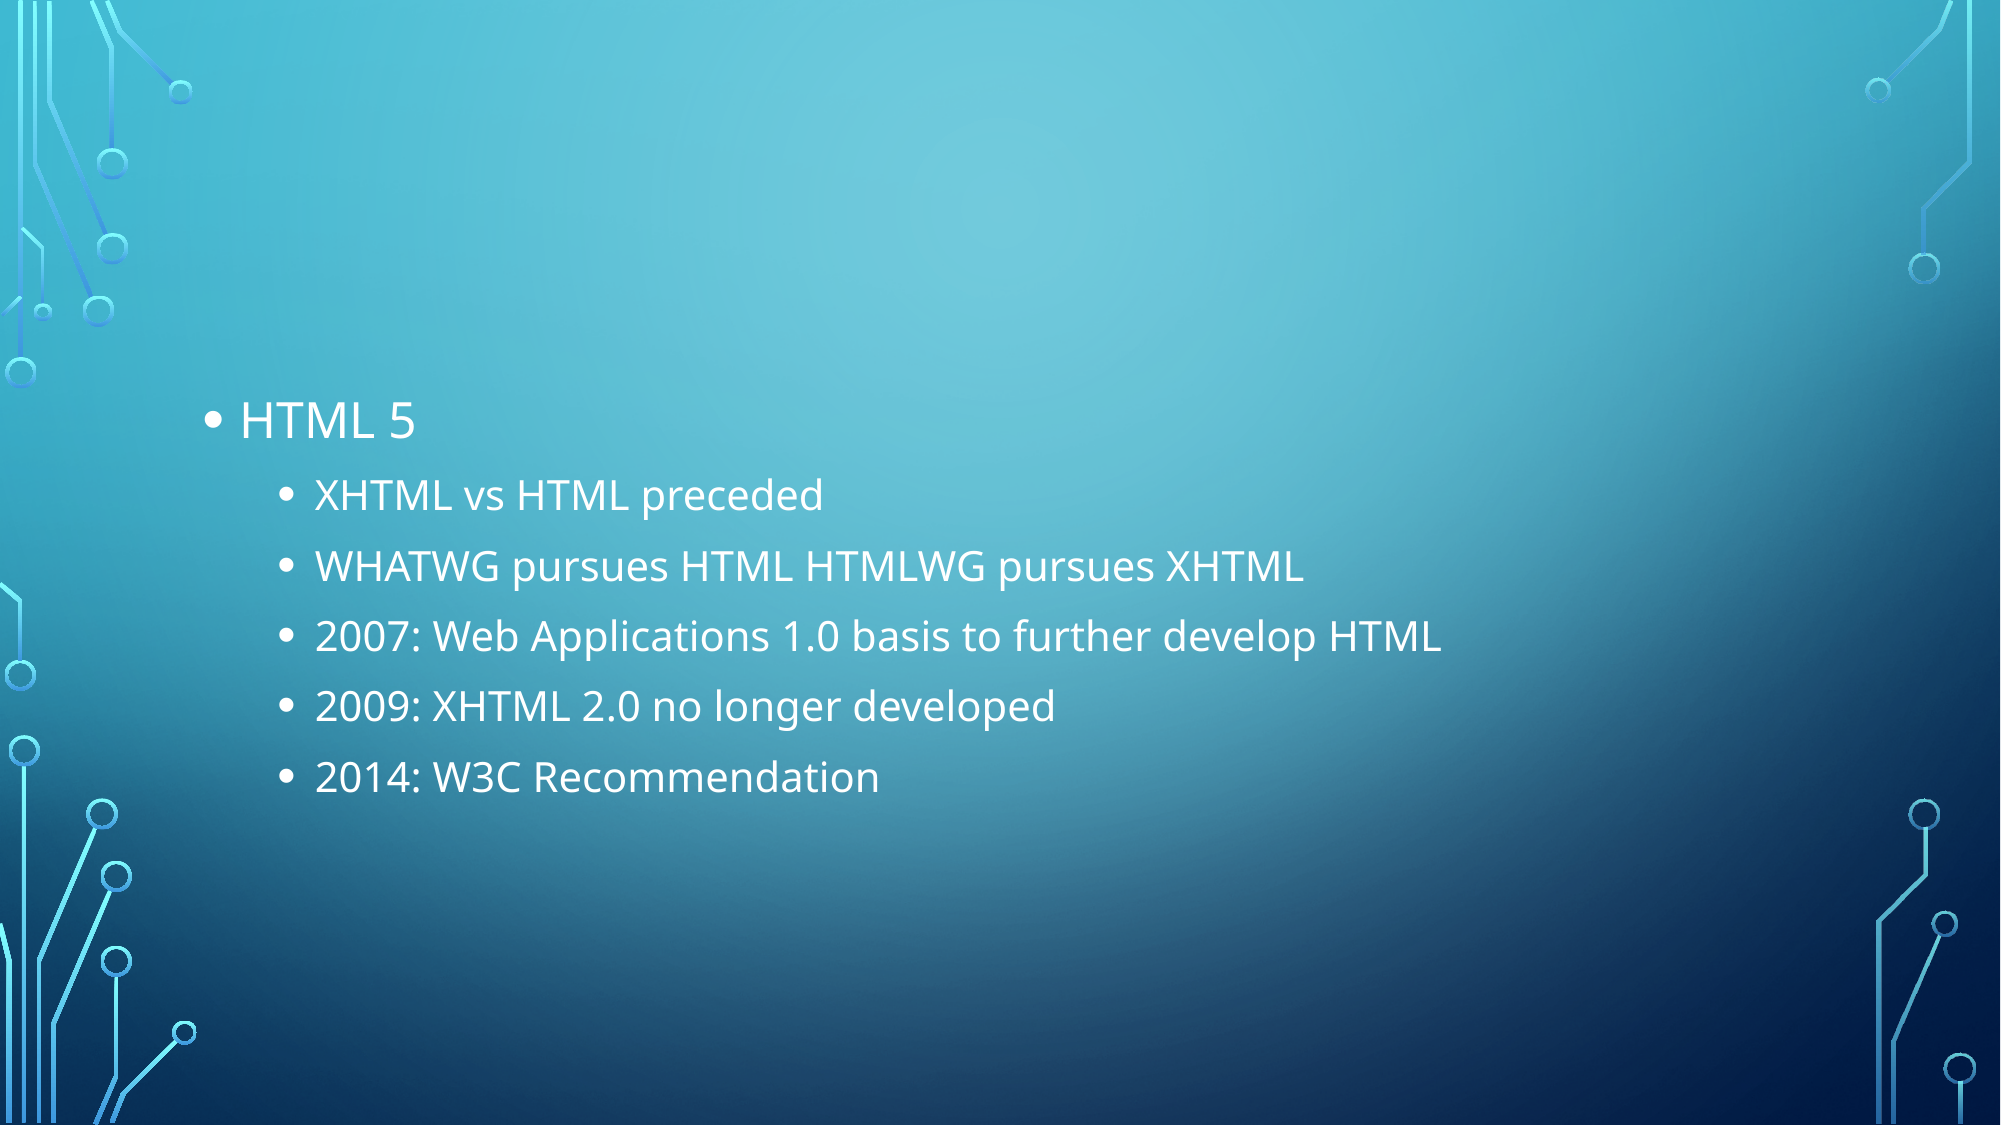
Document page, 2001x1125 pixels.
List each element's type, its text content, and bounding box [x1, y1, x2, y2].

list HTML 5 XHTML vs HTML preceded WHATWG pursues HTML HTMLWG pursues XHTML 2007: Web Applications 1.0 basis to further develop HTML 2009: XHTML 2.0 no longer developed 2014: W3C Recommendation [187, 369, 1813, 950]
